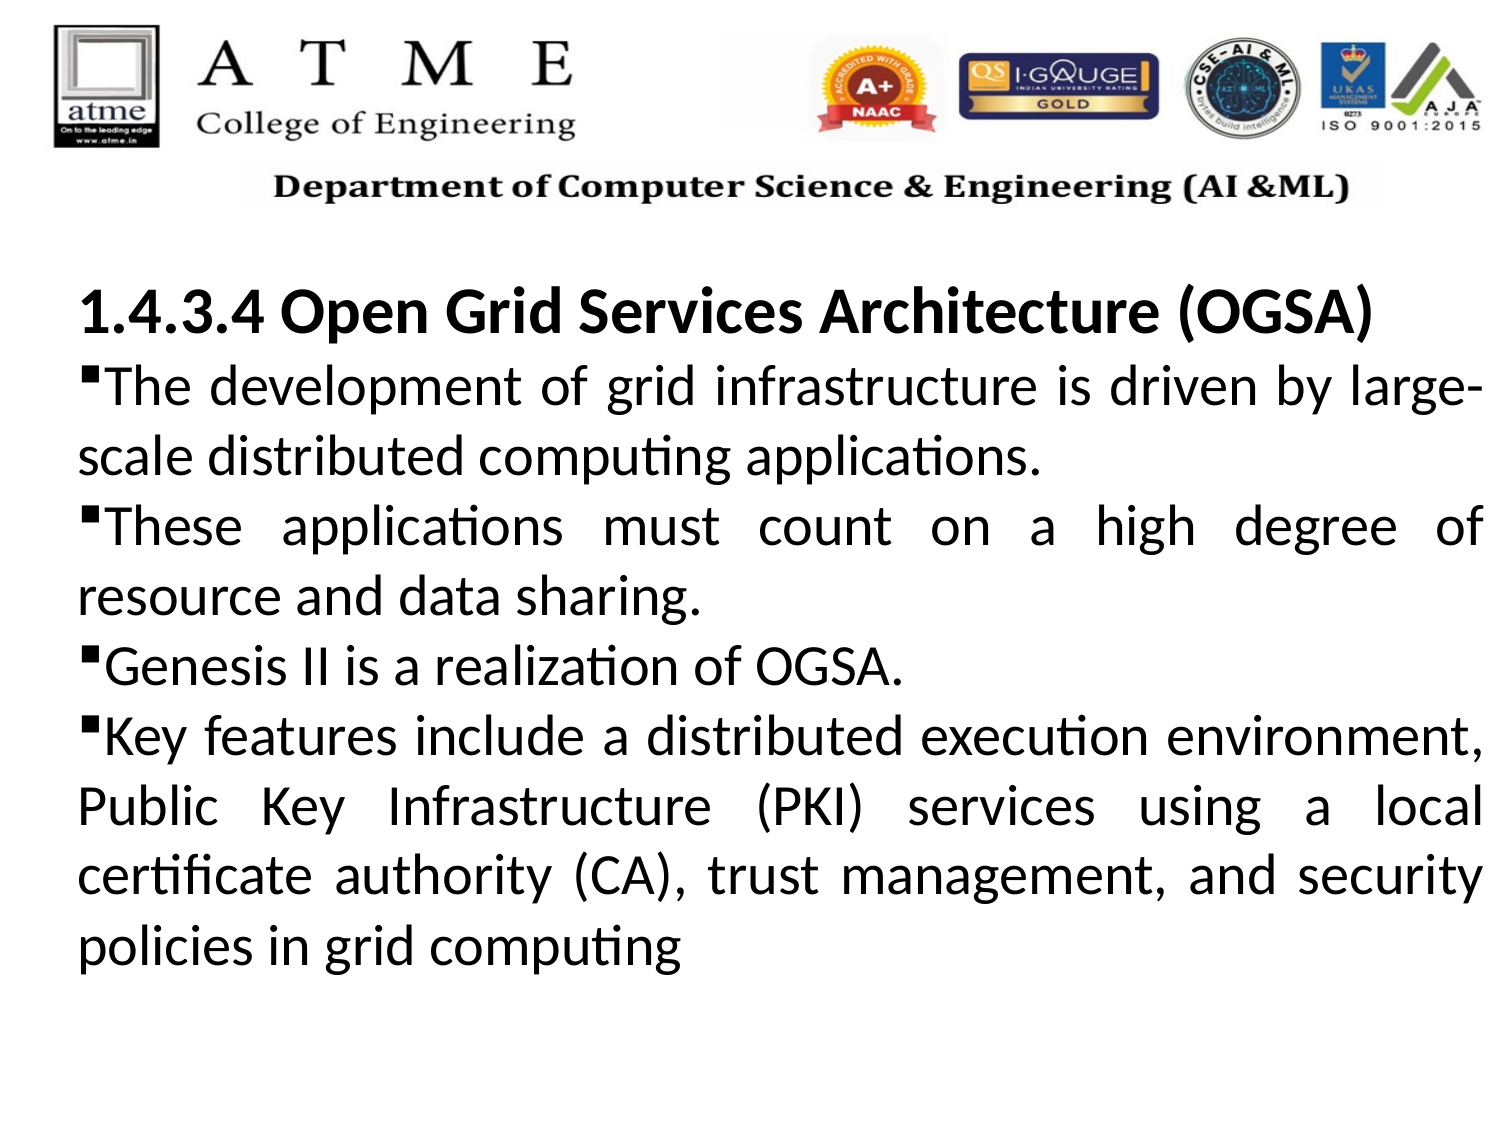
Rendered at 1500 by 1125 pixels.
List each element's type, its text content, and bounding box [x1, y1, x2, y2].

picture [24, 0, 1500, 226]
text_box 1.4.3.4 Open Grid Services Architecture (OGSA) The development of grid infrastructure is driven by large-scale distributed computing applications. These applications must count on a high degree of resource and data sharing. Genesis II is a realization of OGSA. Key features include a distributed execution environment, Public Key Infrastructure (PKI) services using a local certificate authority (CA), trust management, and security policies in grid computing [62, 259, 1500, 985]
